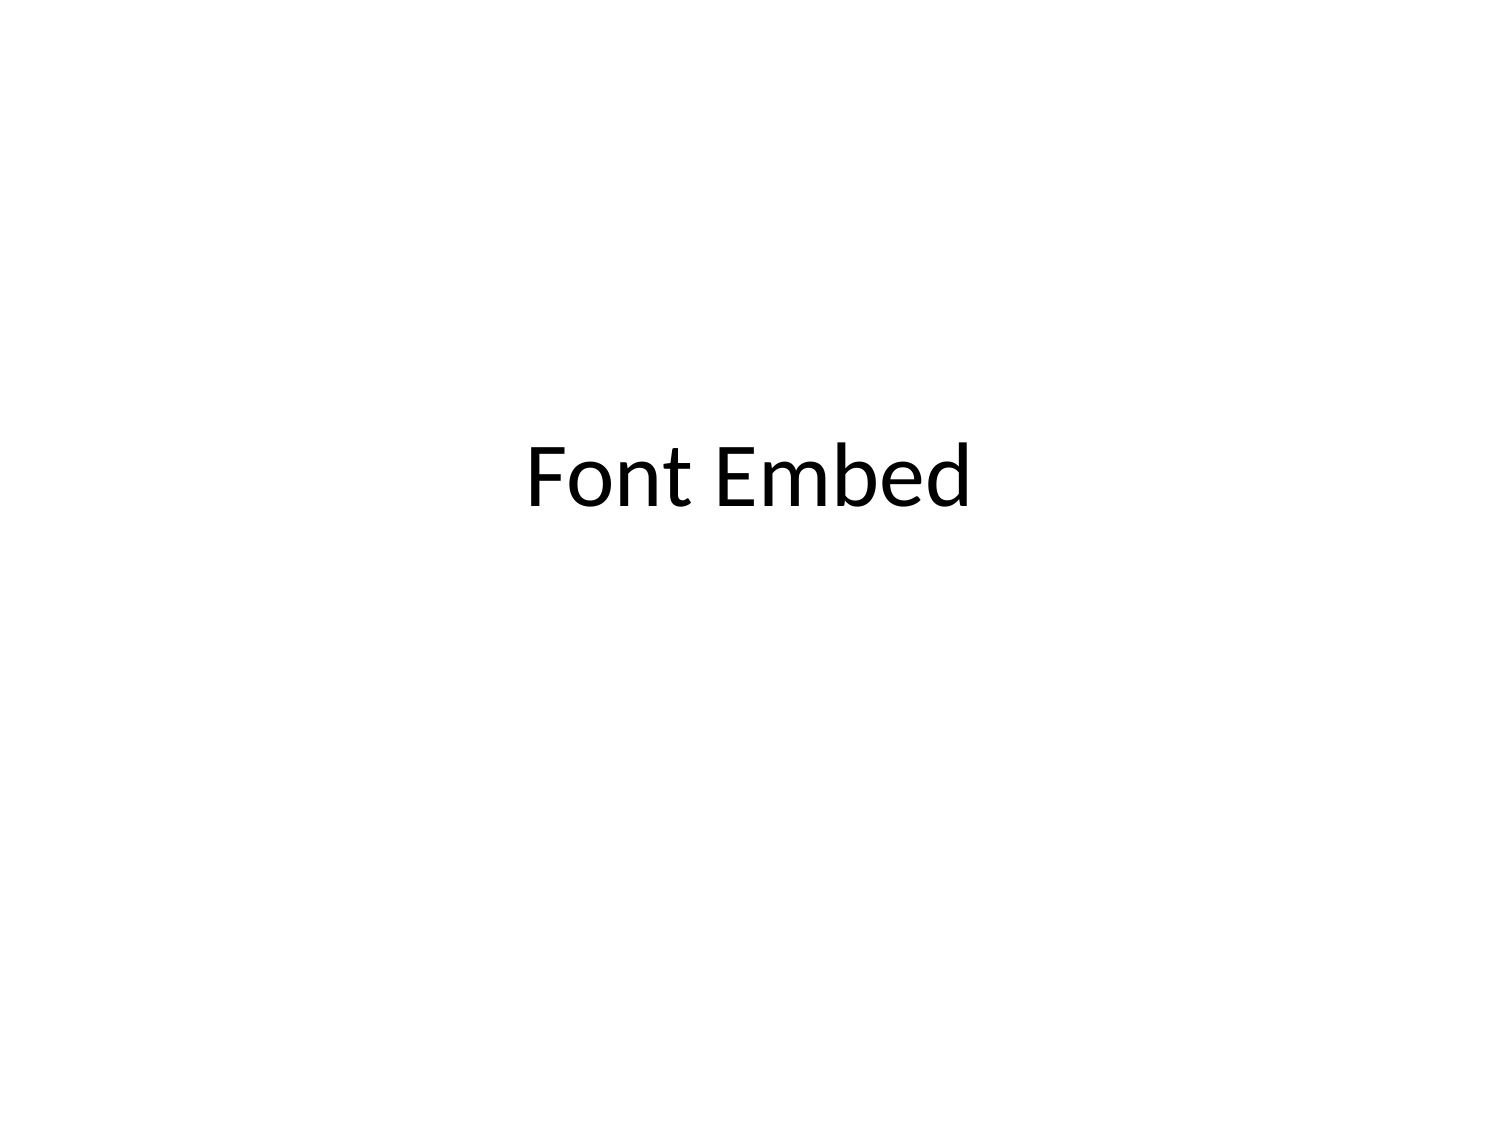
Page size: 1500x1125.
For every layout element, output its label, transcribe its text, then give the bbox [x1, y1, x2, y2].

title Font Embed [112, 349, 1388, 591]
